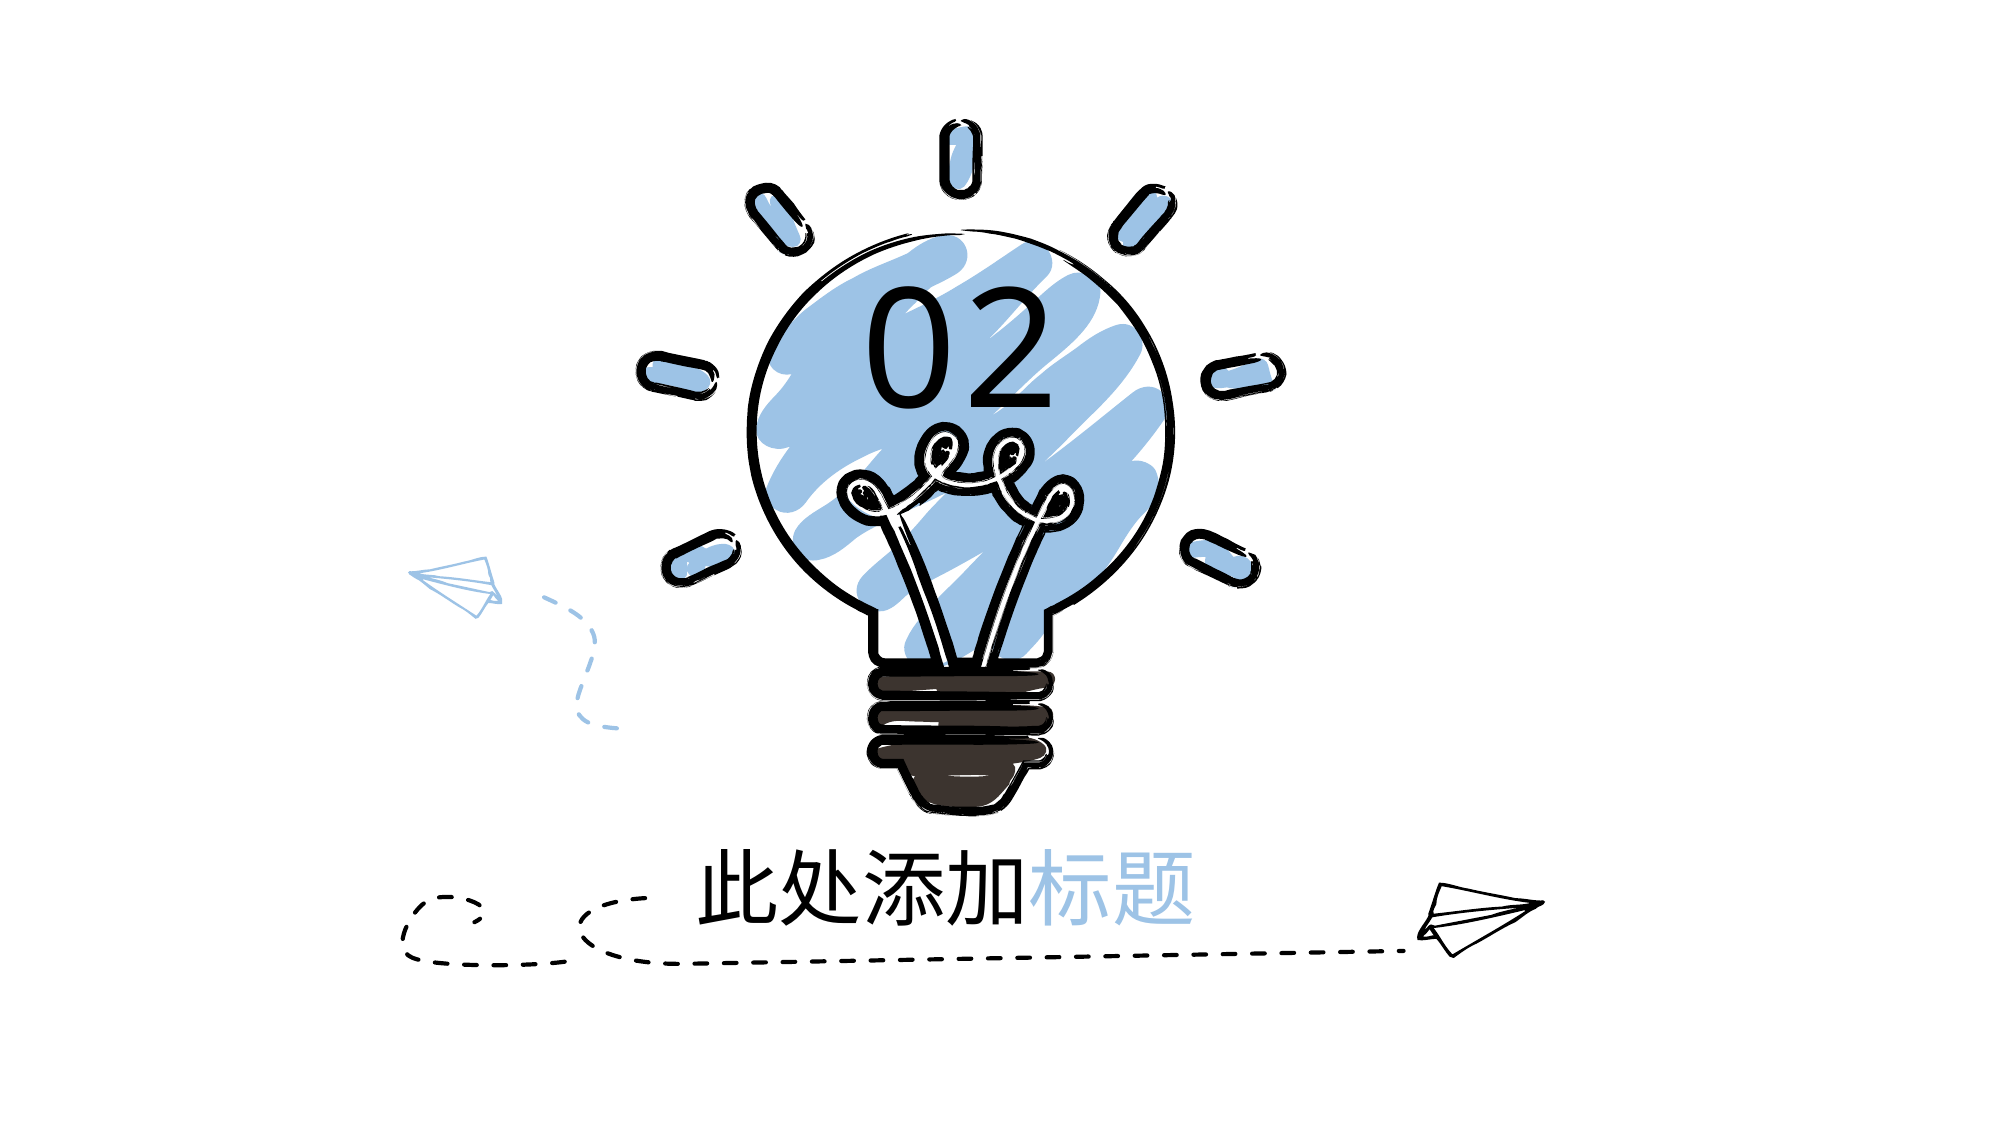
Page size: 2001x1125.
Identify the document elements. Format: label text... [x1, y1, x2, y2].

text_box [634, 119, 1287, 817]
text_box 此处添加标题 [681, 828, 1283, 882]
text_box [543, 596, 622, 730]
text_box [408, 556, 503, 619]
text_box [402, 882, 1545, 966]
